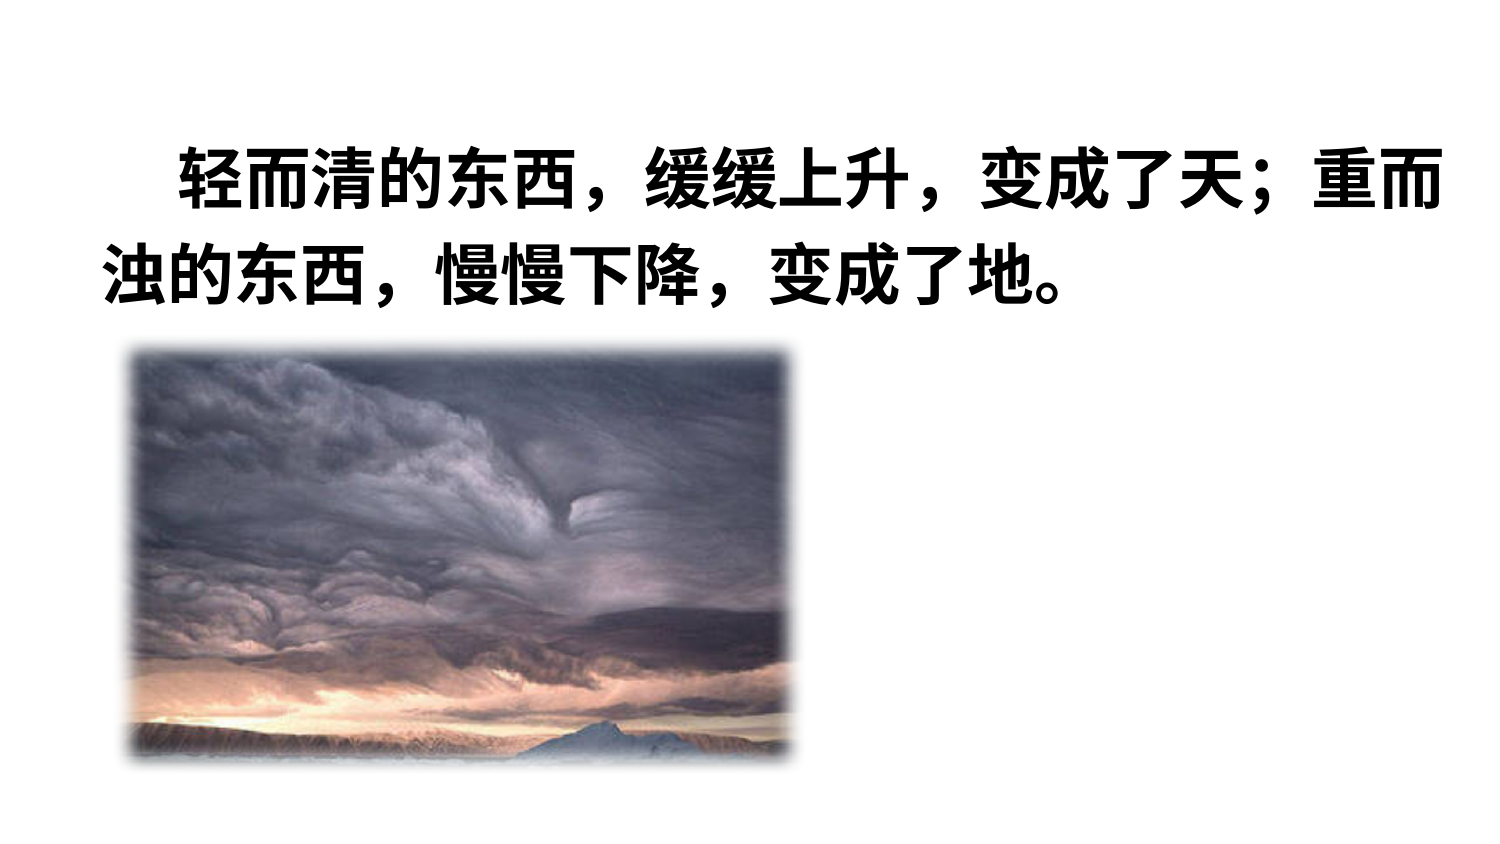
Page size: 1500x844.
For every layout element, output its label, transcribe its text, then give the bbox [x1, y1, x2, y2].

text_box 轻而清的东西，缓缓上升，变成了天；重而浊的东西，慢慢下降，变成了地。 [85, 113, 1480, 321]
picture [111, 333, 807, 775]
